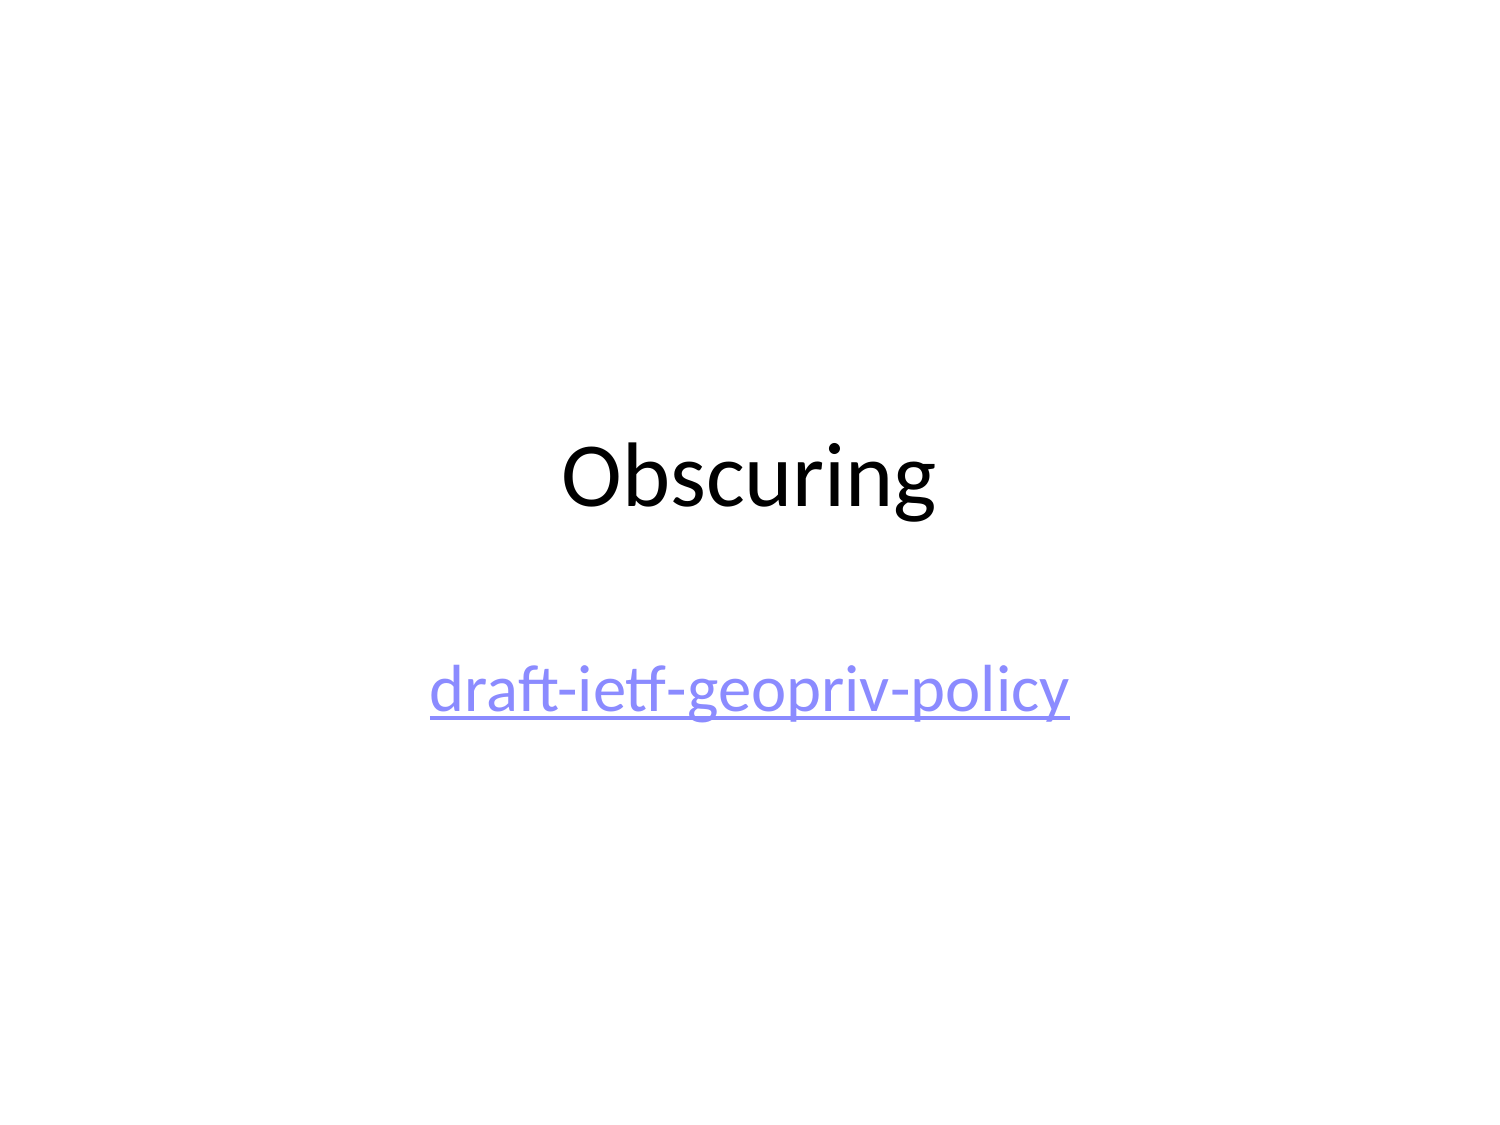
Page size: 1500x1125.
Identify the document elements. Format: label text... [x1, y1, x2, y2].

title Obscuring [112, 349, 1388, 591]
subtitle draft-ietf-geopriv-policy [225, 637, 1275, 925]
